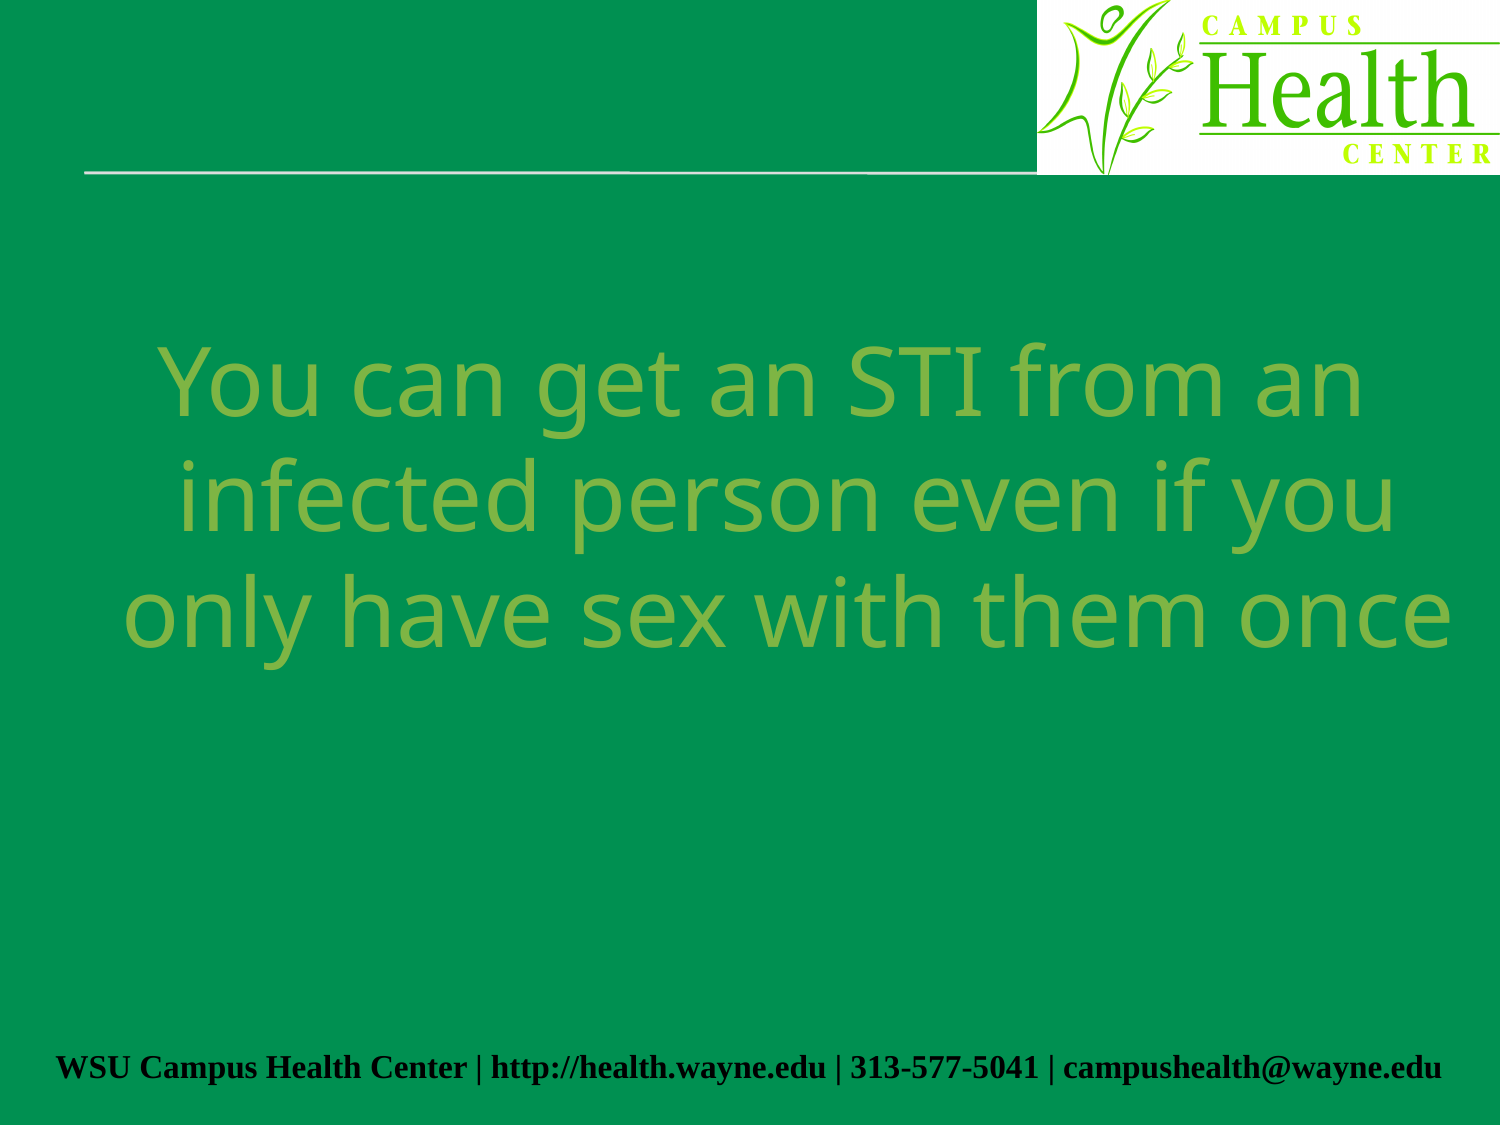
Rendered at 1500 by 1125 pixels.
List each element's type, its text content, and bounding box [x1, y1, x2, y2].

footer WSU Campus Health Center | http://health.wayne.edu | 313-577-5041 | campushealth@wayne.edu [0, 1037, 1500, 1125]
picture [1037, 0, 1500, 176]
list You can get an STI from an infected person even if you only have sex with them once [50, 312, 1475, 708]
